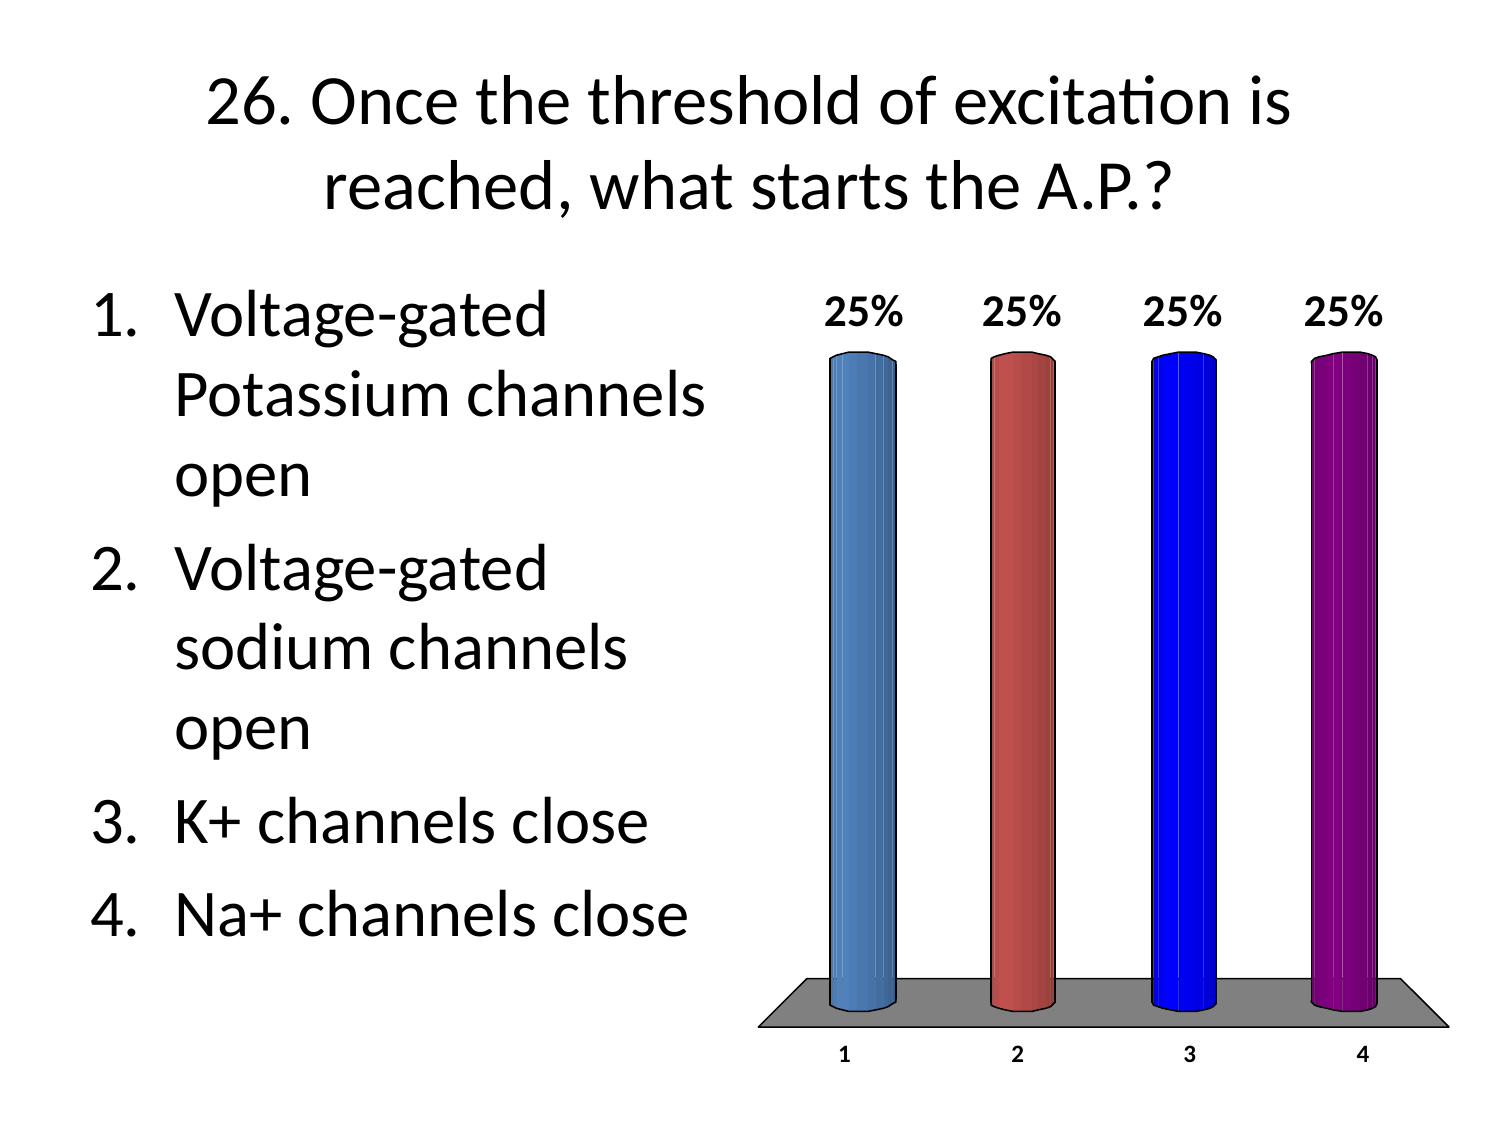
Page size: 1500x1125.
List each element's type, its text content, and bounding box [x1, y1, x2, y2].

list Voltage-gated Potassium channels open Voltage-gated sodium channels open K+ channels close Na+ channels close [75, 262, 750, 1005]
title 26. Once the threshold of excitation is reached, what starts the A.P.? [75, 45, 1425, 233]
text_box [739, 270, 1490, 1115]
